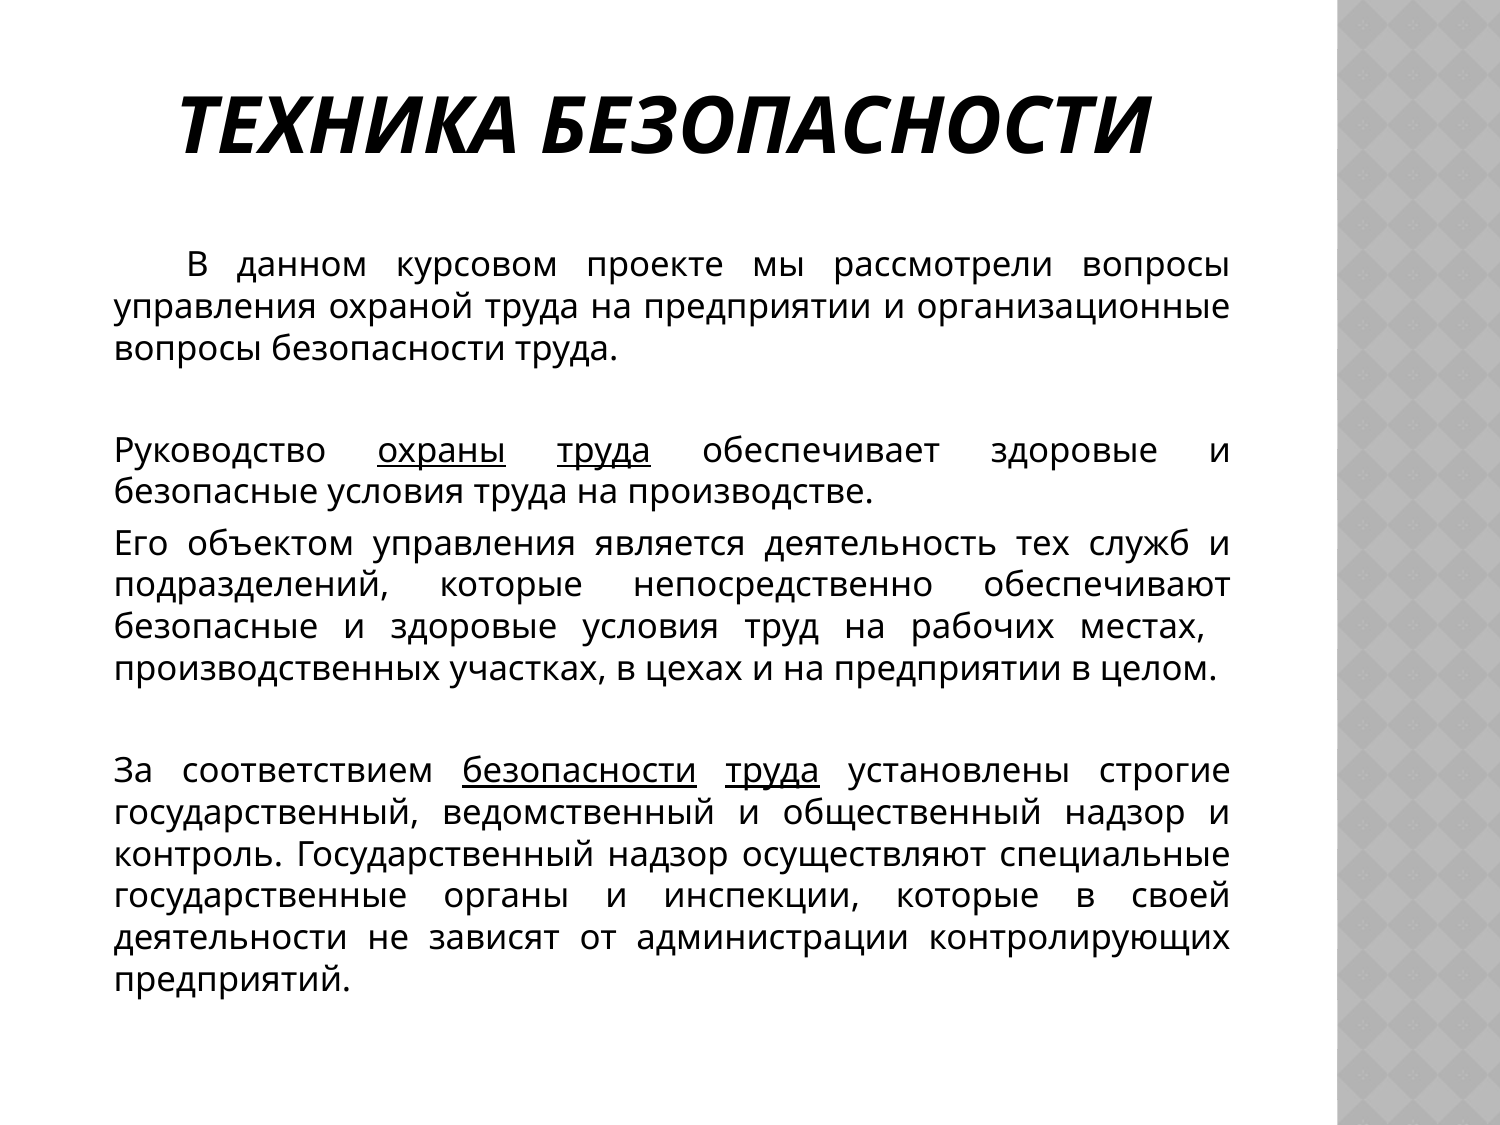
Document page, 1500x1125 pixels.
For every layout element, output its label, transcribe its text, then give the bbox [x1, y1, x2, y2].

list В данном курсовом проекте мы рассмотрели вопросы управления охраной труда на предприятии и организационные вопросы безопасности труда. Руководство охраны труда обеспечивает здоровые и безопасные условия труда на производстве. Его объектом управления является деятельность тех служб и подразделений, которые непосредственно обеспечивают безопасные и здоровые условия труд на рабочих местах, производственных участках, в цехах и на предприятии в целом. За соответствием безопасности труда установлены строгие государственный, ведомственный и общественный надзор и контроль. Государственный надзор осуществляют специальные государственные органы и инспекции, которые в своей деятельности не зависят от администрации контролирующих предприятий. [58, 234, 1247, 1102]
title Техника безопасности [70, 70, 1258, 170]
